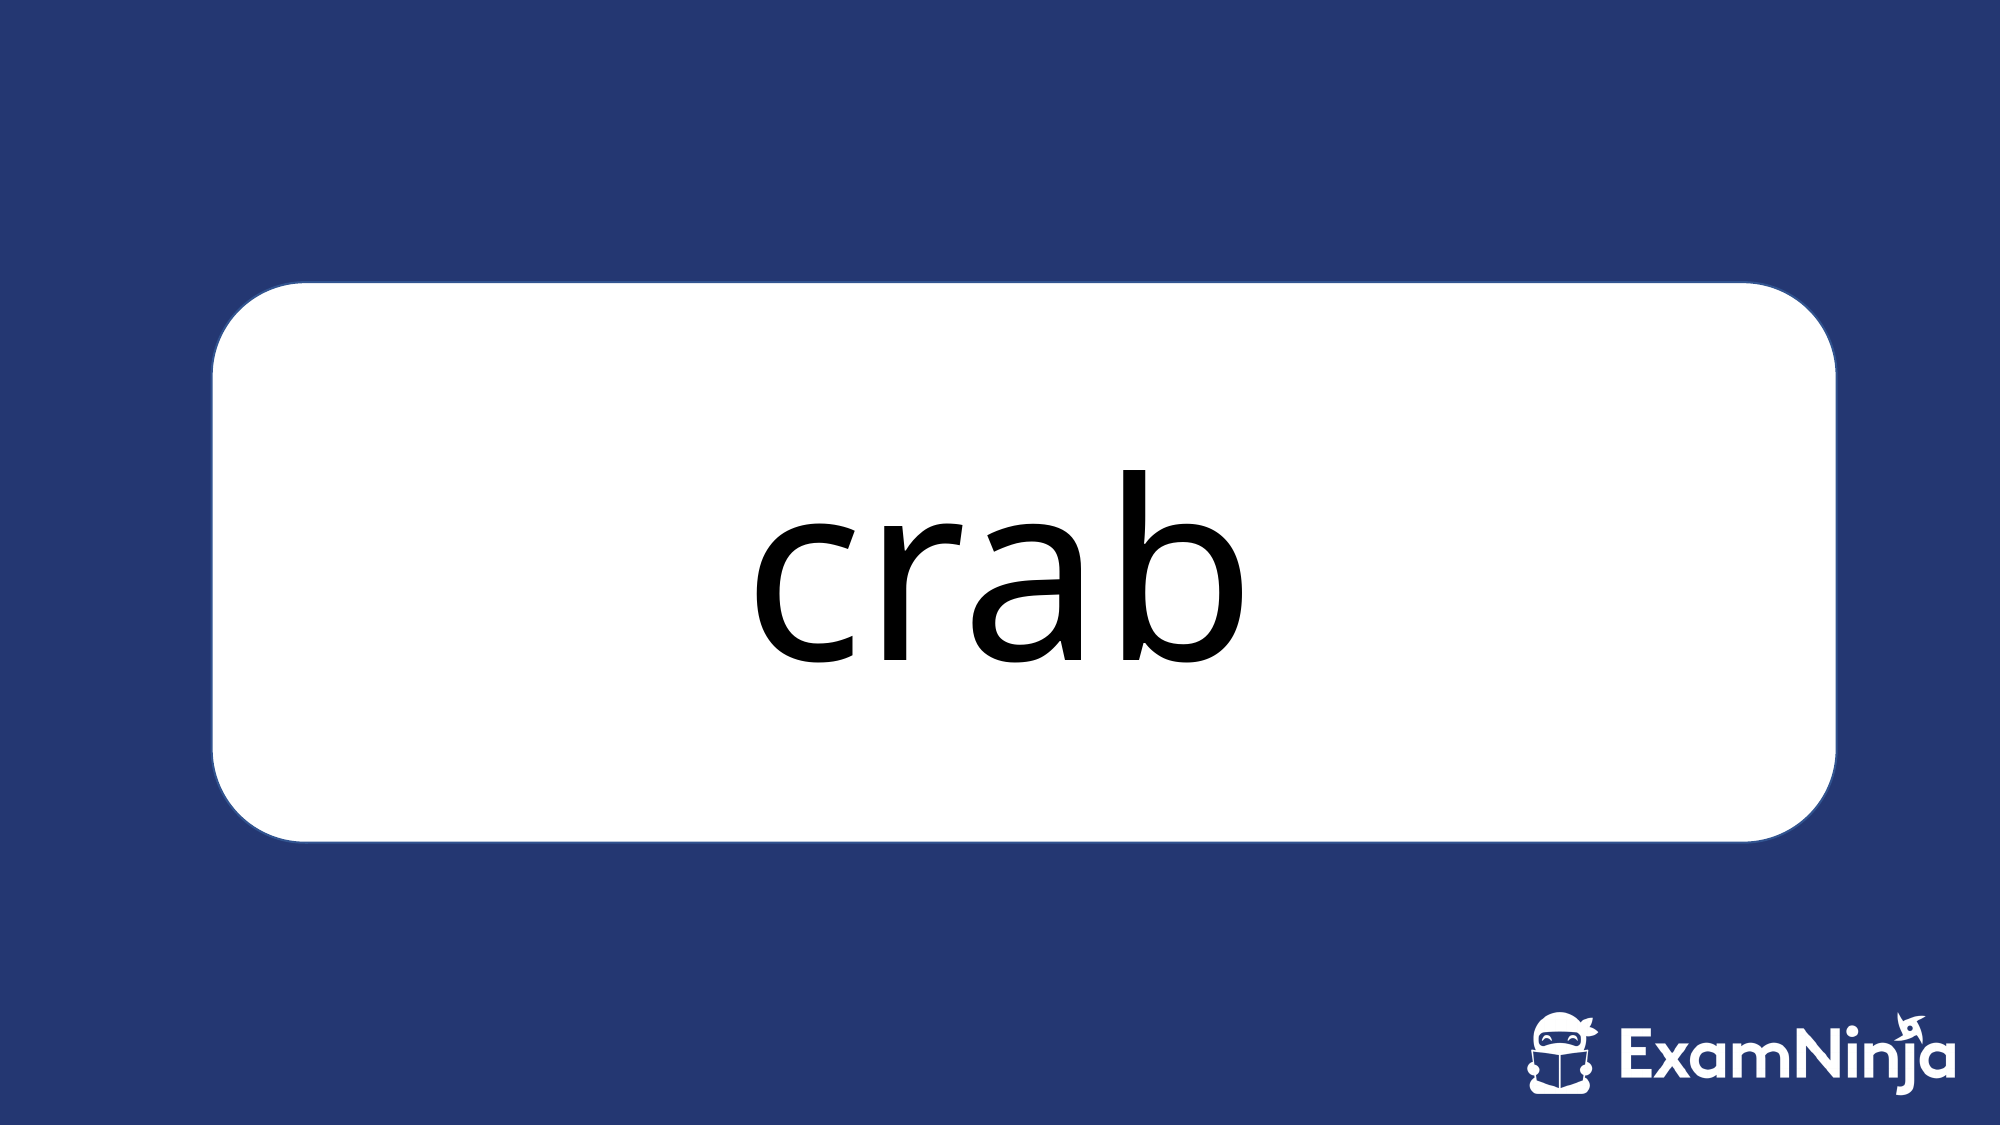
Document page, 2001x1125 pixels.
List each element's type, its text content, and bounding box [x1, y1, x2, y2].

picture [1501, 1003, 1979, 1102]
text_box [210, 719, 1838, 844]
text_box crab [143, 403, 1857, 719]
text_box [210, 281, 1838, 403]
